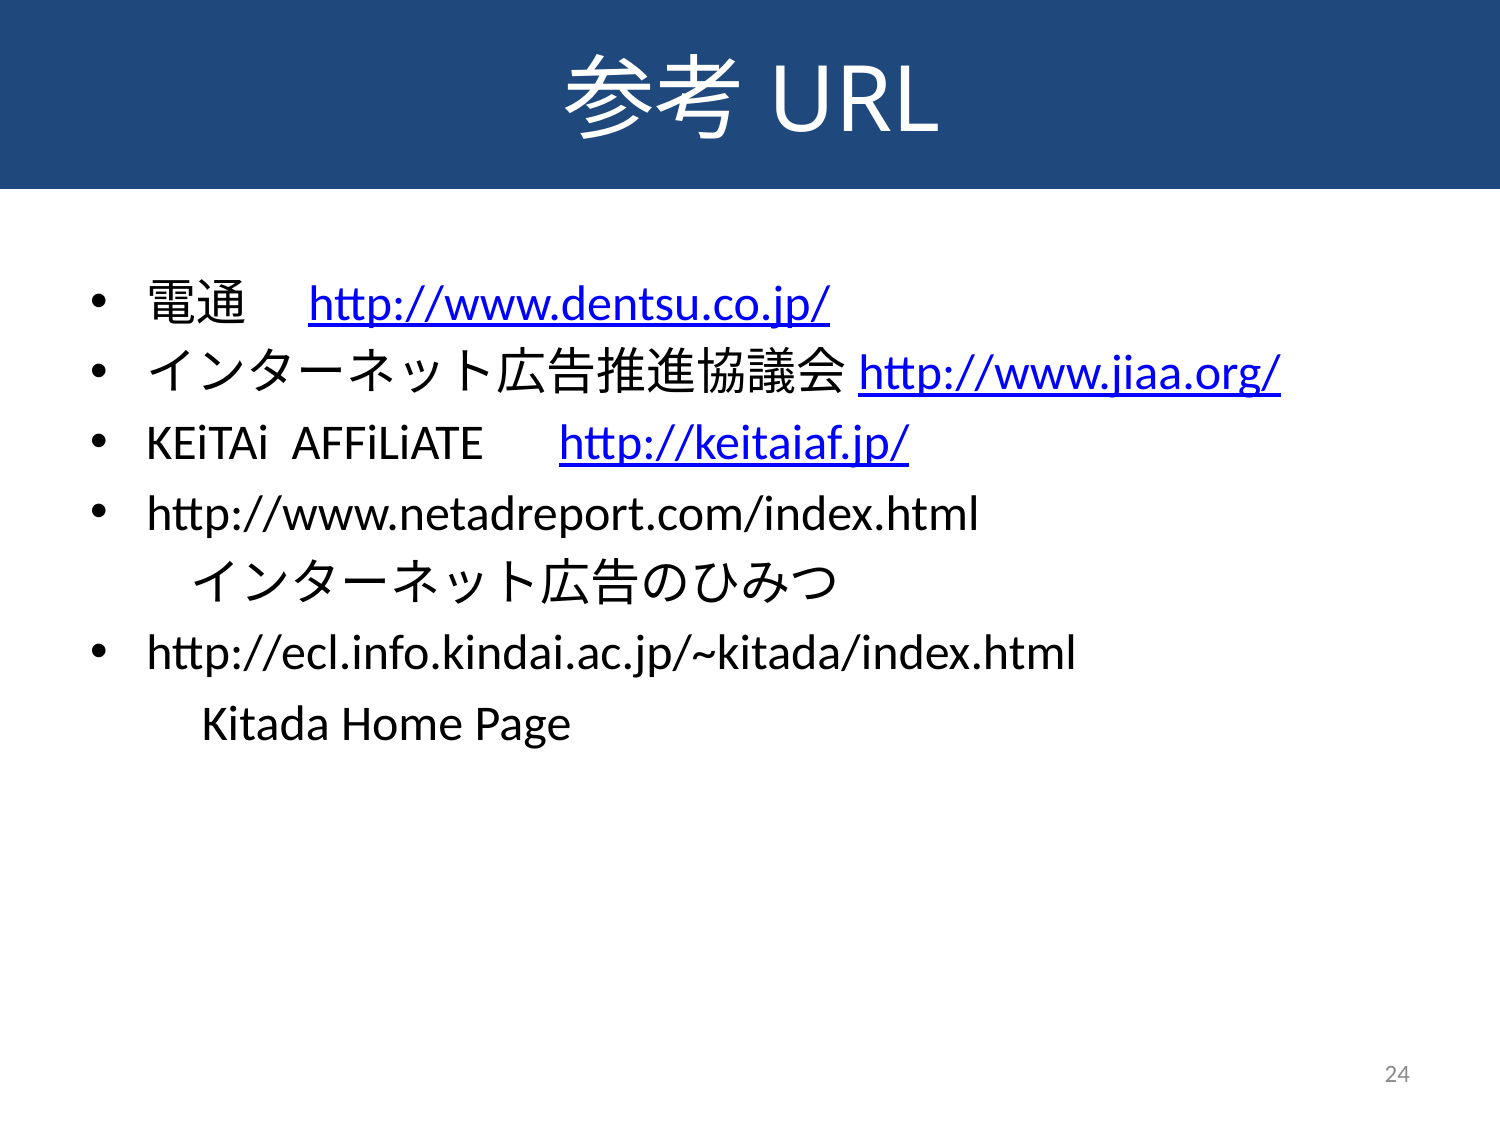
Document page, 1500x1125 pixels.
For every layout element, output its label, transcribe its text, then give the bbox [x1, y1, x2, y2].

text_box 参考URL [0, 0, 1500, 191]
slide_number 24 [1074, 1042, 1425, 1103]
list 電通 http://www.dentsu.co.jp/ インターネット広告推進協議会http://www.jiaa.org/ KEiTAi AFFiLiATE http://keitaiaf.jp/ http://www.netadreport.com/index.html インターネット広告のひみつ http://ecl.info.kindai.ac.jp/~kitada/index.html Kitada Home Page [75, 262, 1425, 1005]
